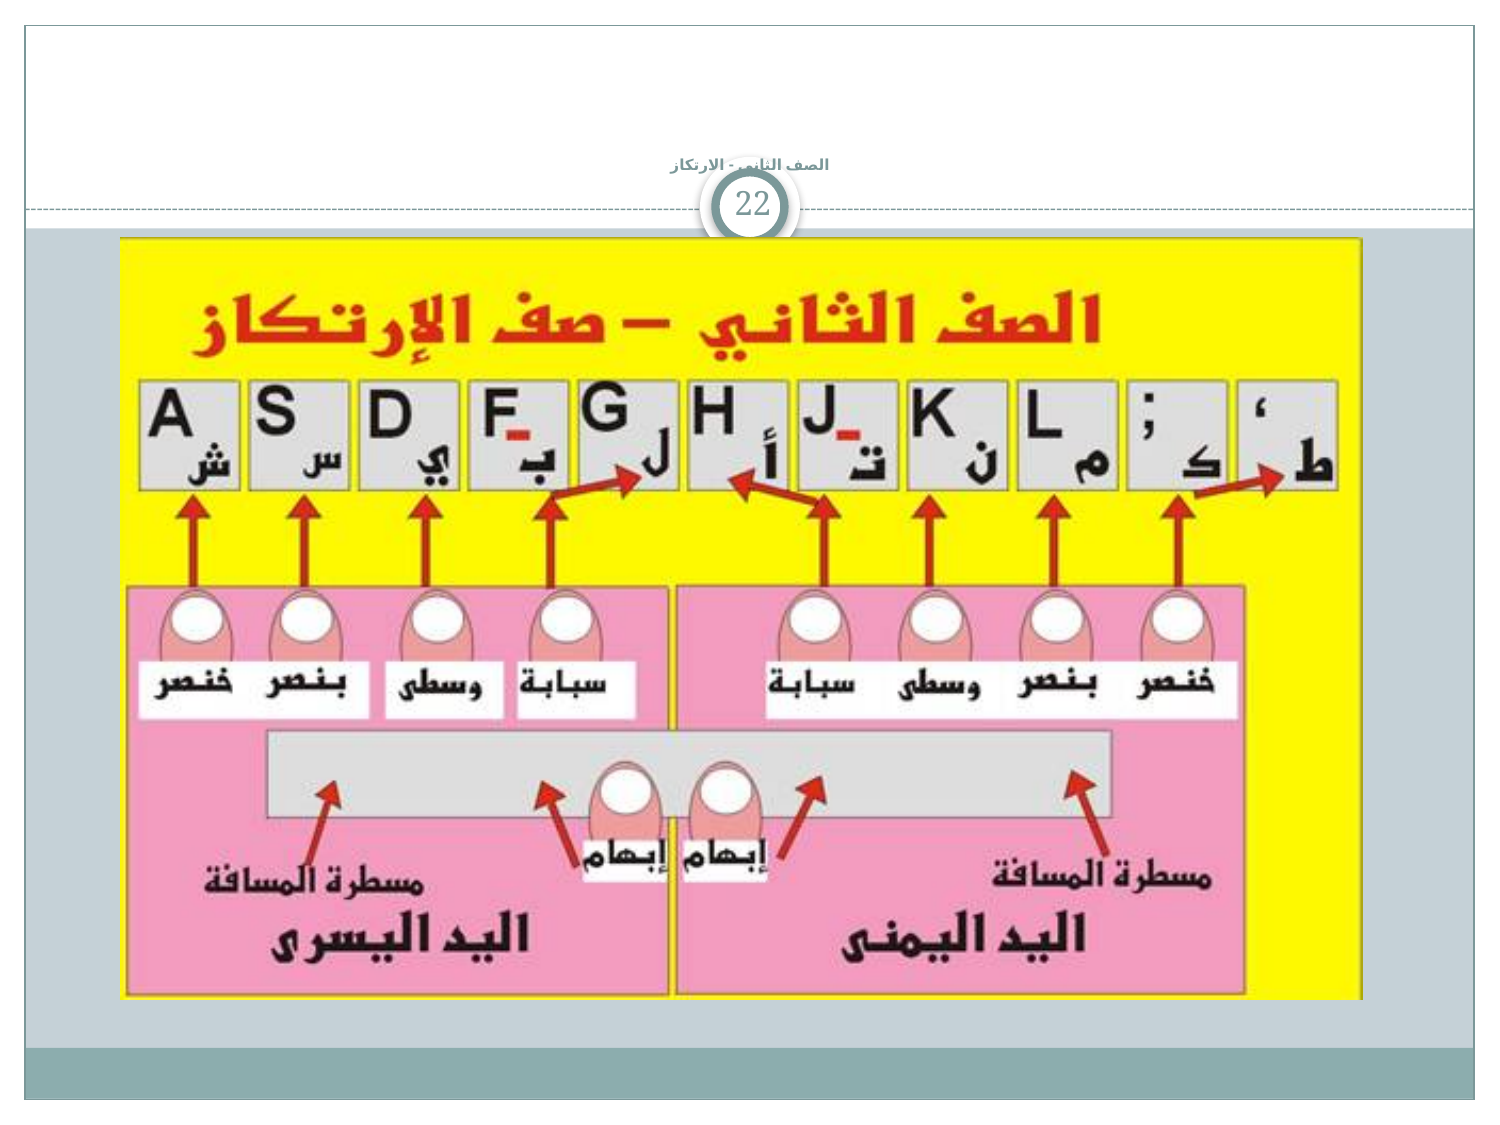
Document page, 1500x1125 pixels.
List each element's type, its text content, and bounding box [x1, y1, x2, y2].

slide_number 22 [715, 168, 791, 234]
title الصف الثاني - الارتكاز [50, 75, 1450, 200]
picture [120, 237, 1363, 1001]
